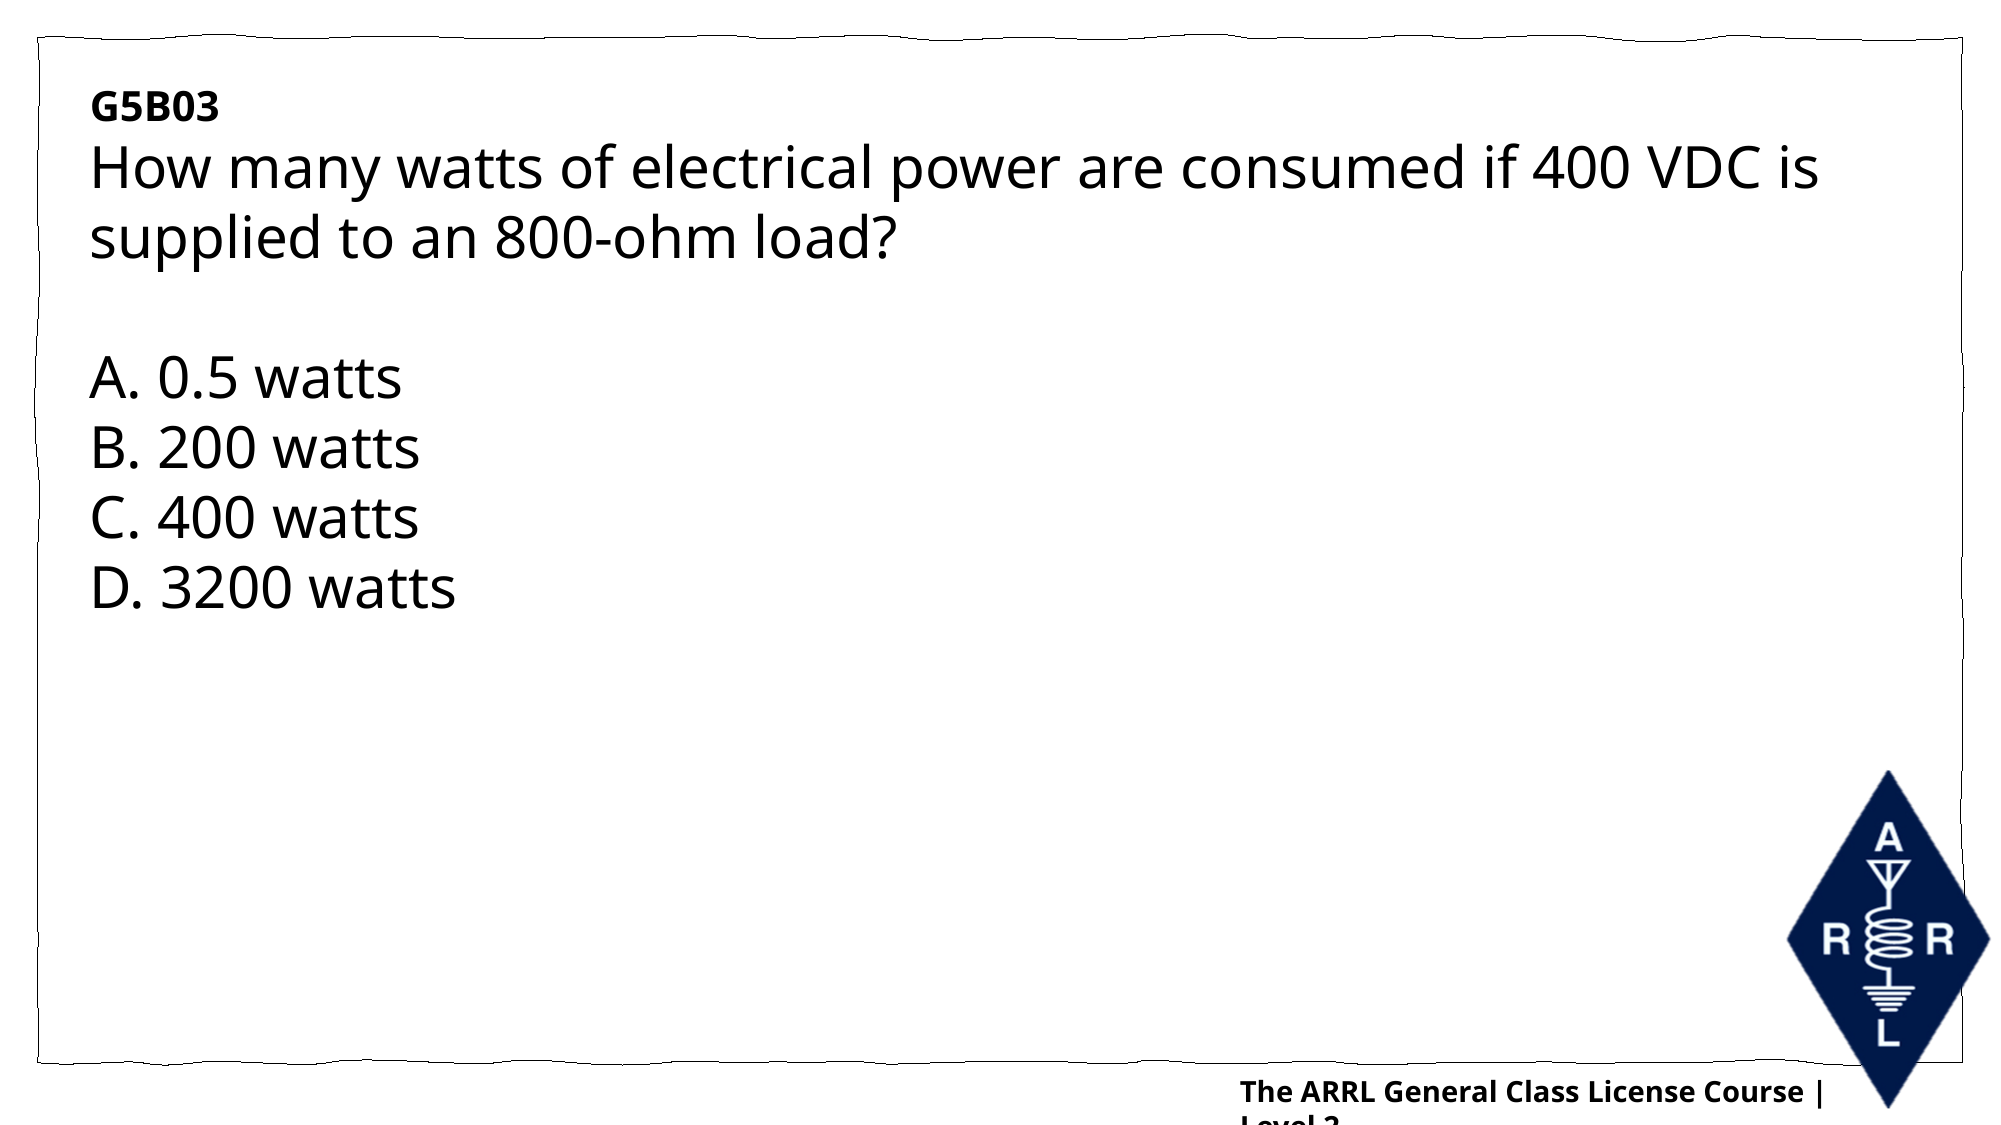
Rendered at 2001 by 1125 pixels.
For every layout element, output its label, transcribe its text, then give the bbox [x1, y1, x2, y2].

text_box G5B03 How many watts of electrical power are consumed if 400 VDC is supplied to an 800-ohm load? A. 0.5 watts B. 200 watts C. 400 watts D. 3200 watts [75, 72, 1850, 628]
picture [1773, 752, 1999, 1125]
